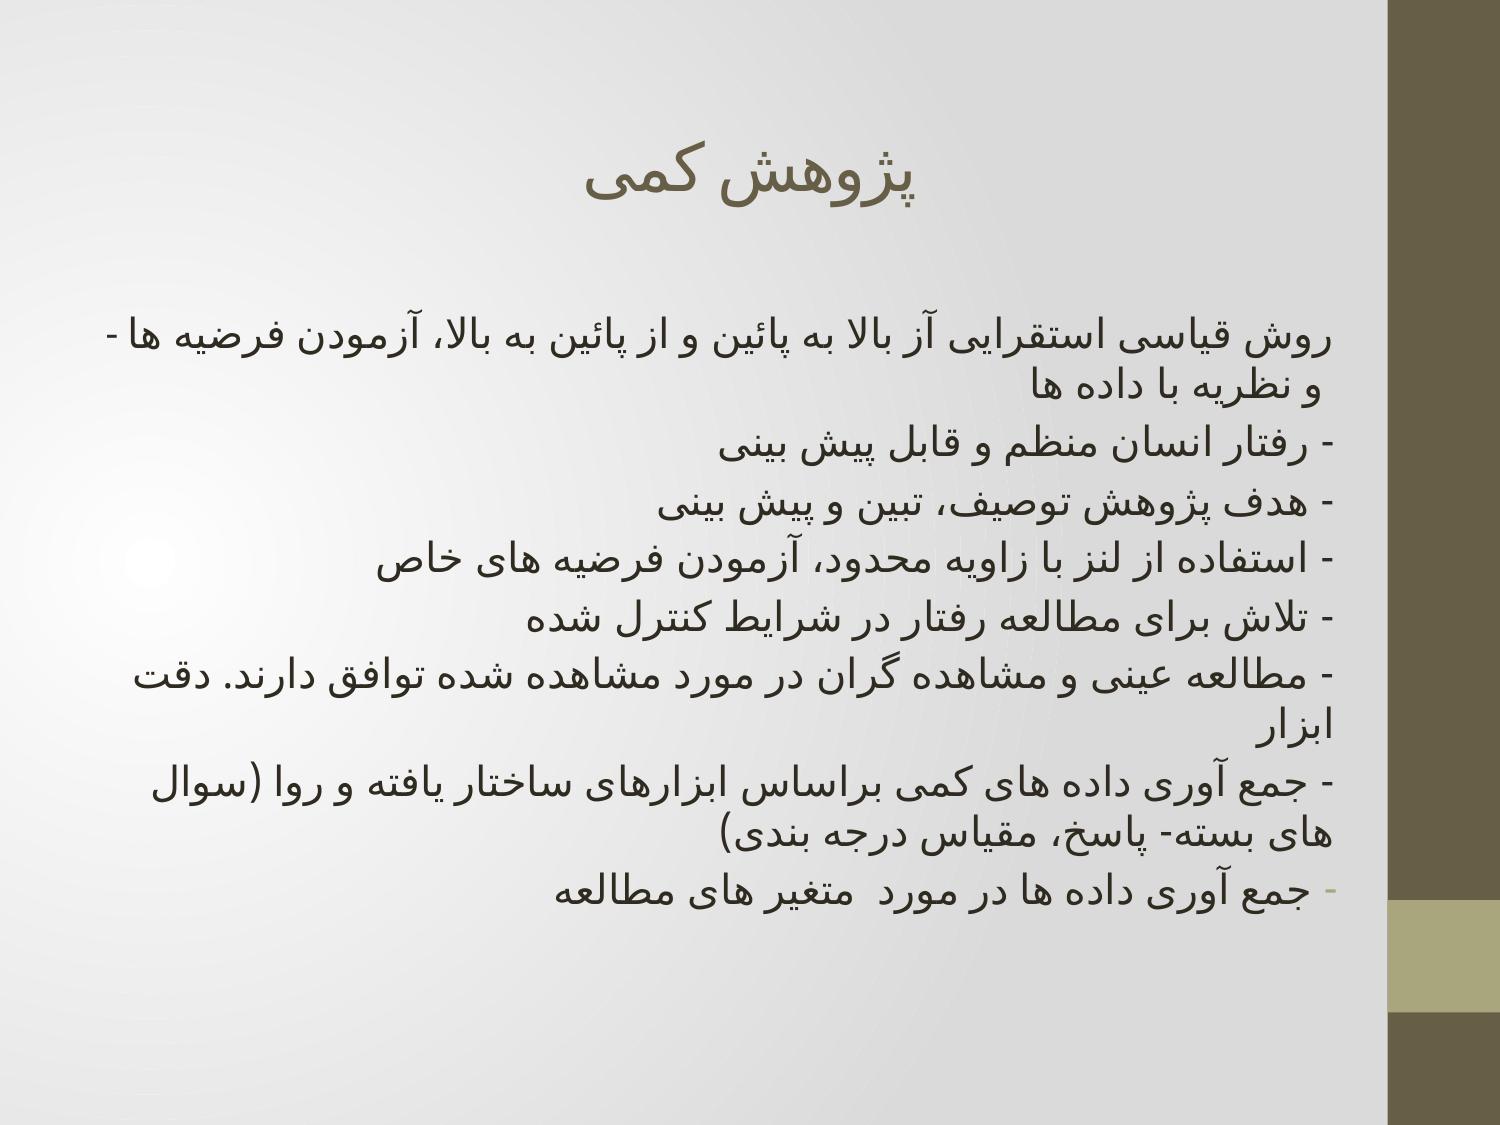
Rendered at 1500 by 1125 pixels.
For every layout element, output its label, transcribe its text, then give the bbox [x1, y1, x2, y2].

title پژوهش کمی [112, 0, 1388, 213]
subtitle - روش قیاسی استقرایی آز بالا به پائین و از پائین به بالا، آزمودن فرضیه ها و نظریه با داده ها - رفتار انسان منظم و قابل پیش بینی - هدف پژوهش توصیف، تبین و پیش بینی - استفاده از لنز با زاویه محدود، آزمودن فرضیه های خاص - تلاش برای مطالعه رفتار در شرایط کنترل شده - مطالعه عینی و مشاهده گران در مورد مشاهده شده توافق دارند. دقت ابزار - جمع آوری داده های کمی براساس ابزارهای ساختار یافته و روا (سوال های بسته- پاسخ، مقیاس درجه بندی) جمع آوری داده ها در مورد متغیر های مطالعه [75, 299, 1350, 925]
